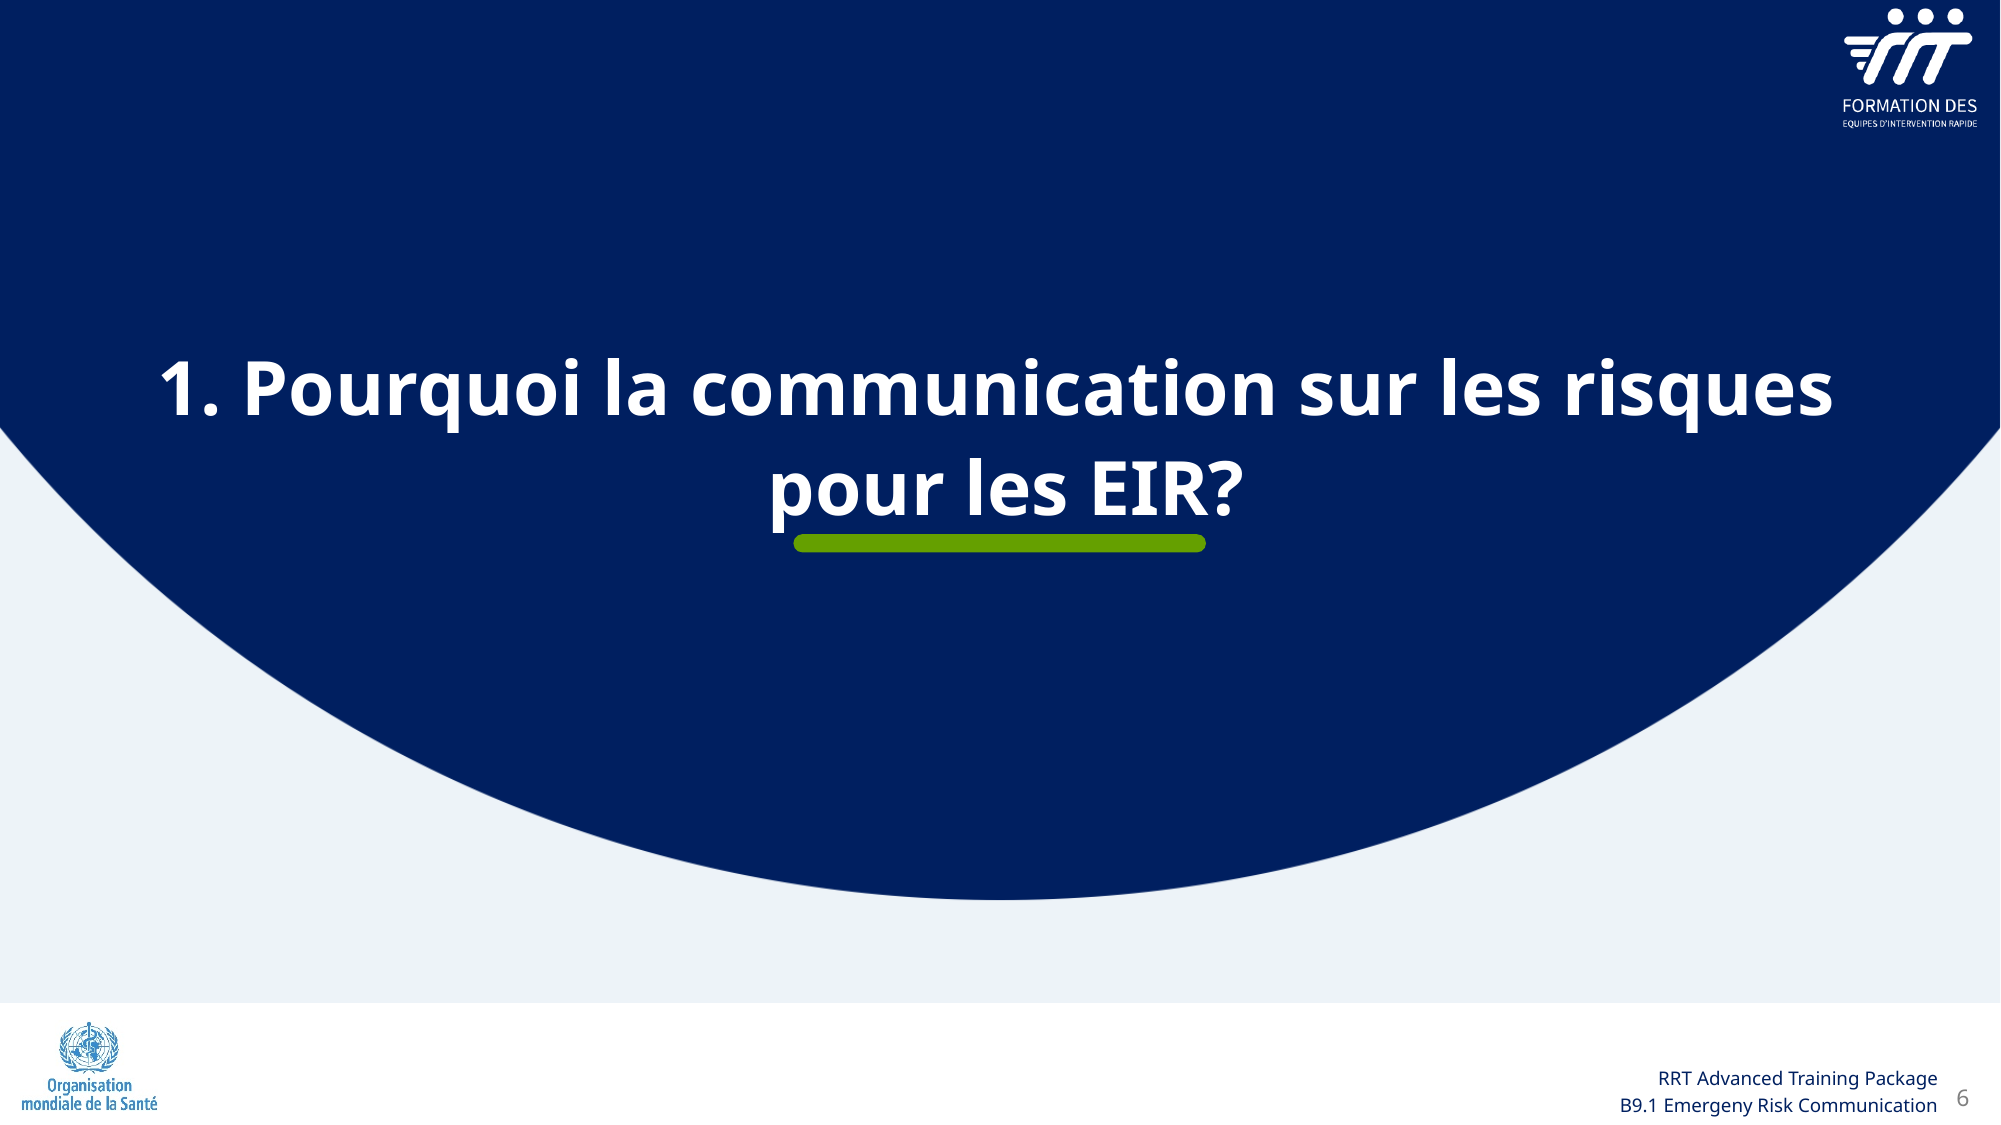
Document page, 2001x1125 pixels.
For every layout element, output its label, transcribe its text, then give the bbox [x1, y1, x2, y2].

picture [0, 0, 2001, 1003]
list 1. Pourquoi la communication sur les risques pour les EIR? [75, 277, 1938, 585]
picture [20, 1020, 158, 1111]
